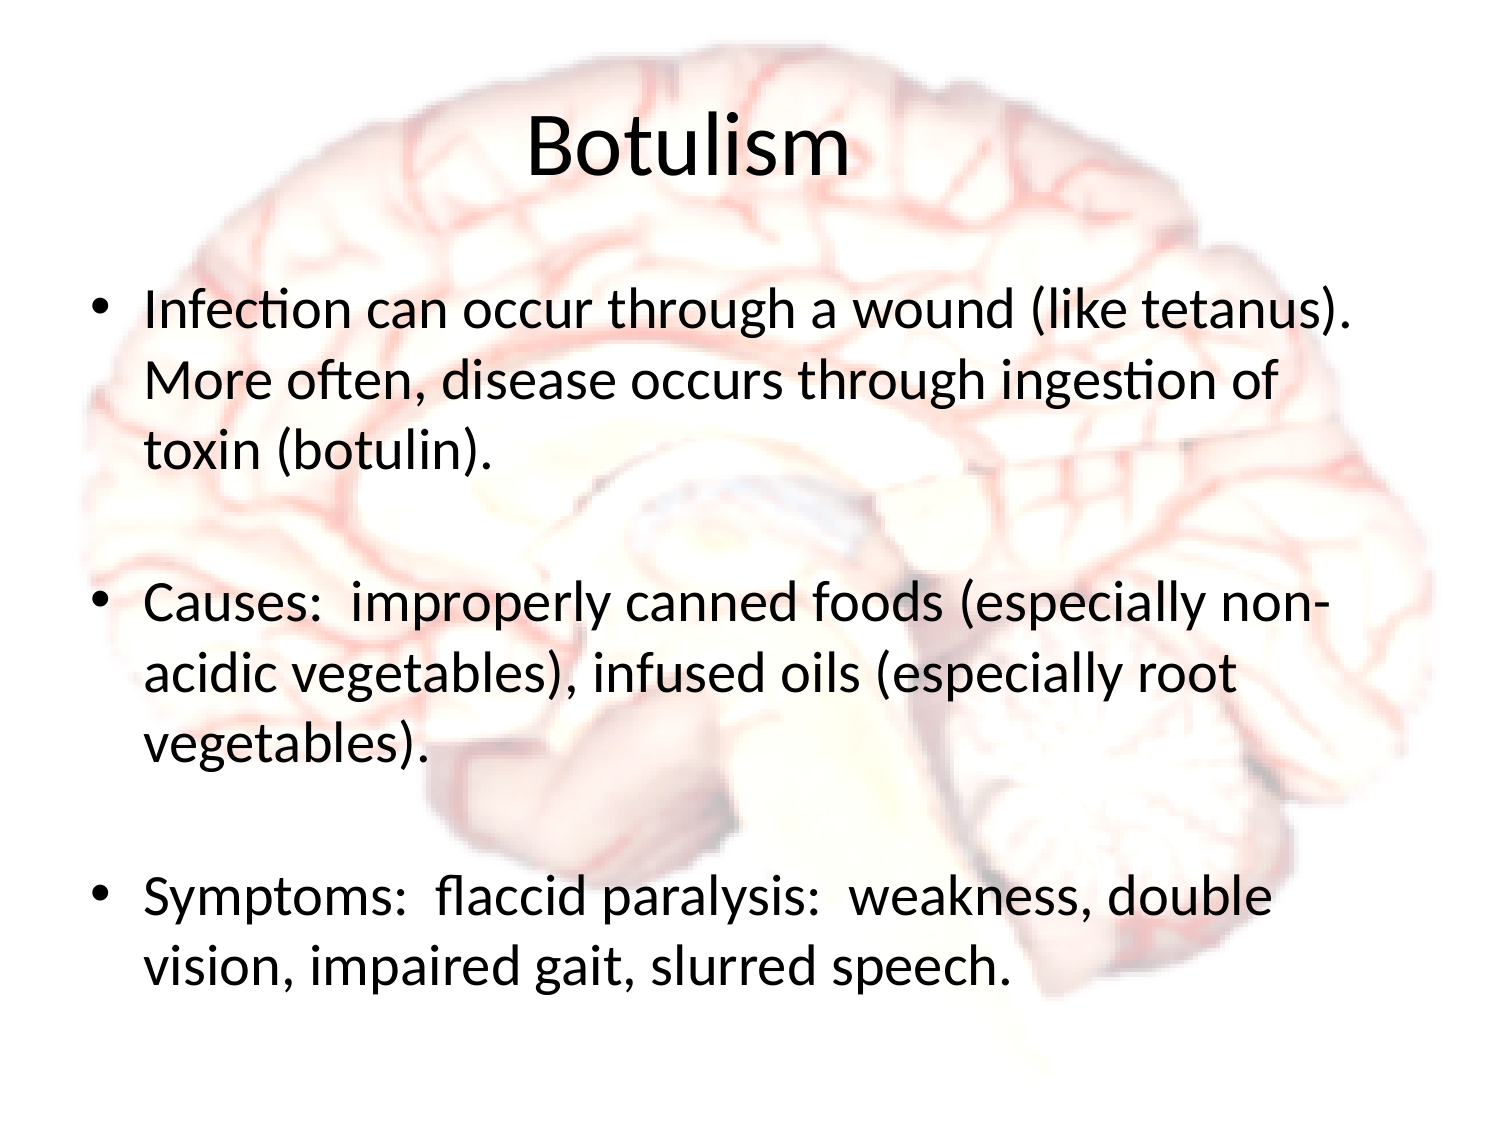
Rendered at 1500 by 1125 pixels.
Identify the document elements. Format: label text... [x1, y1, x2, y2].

list Infection can occur through a wound (like tetanus). More often, disease occurs through ingestion of toxin (botulin). Causes: improperly canned foods (especially non-acidic vegetables), infused oils (especially root vegetables). Symptoms: flaccid paralysis: weakness, double vision, impaired gait, slurred speech. [75, 262, 1425, 1005]
title Botulism [75, 45, 1425, 233]
